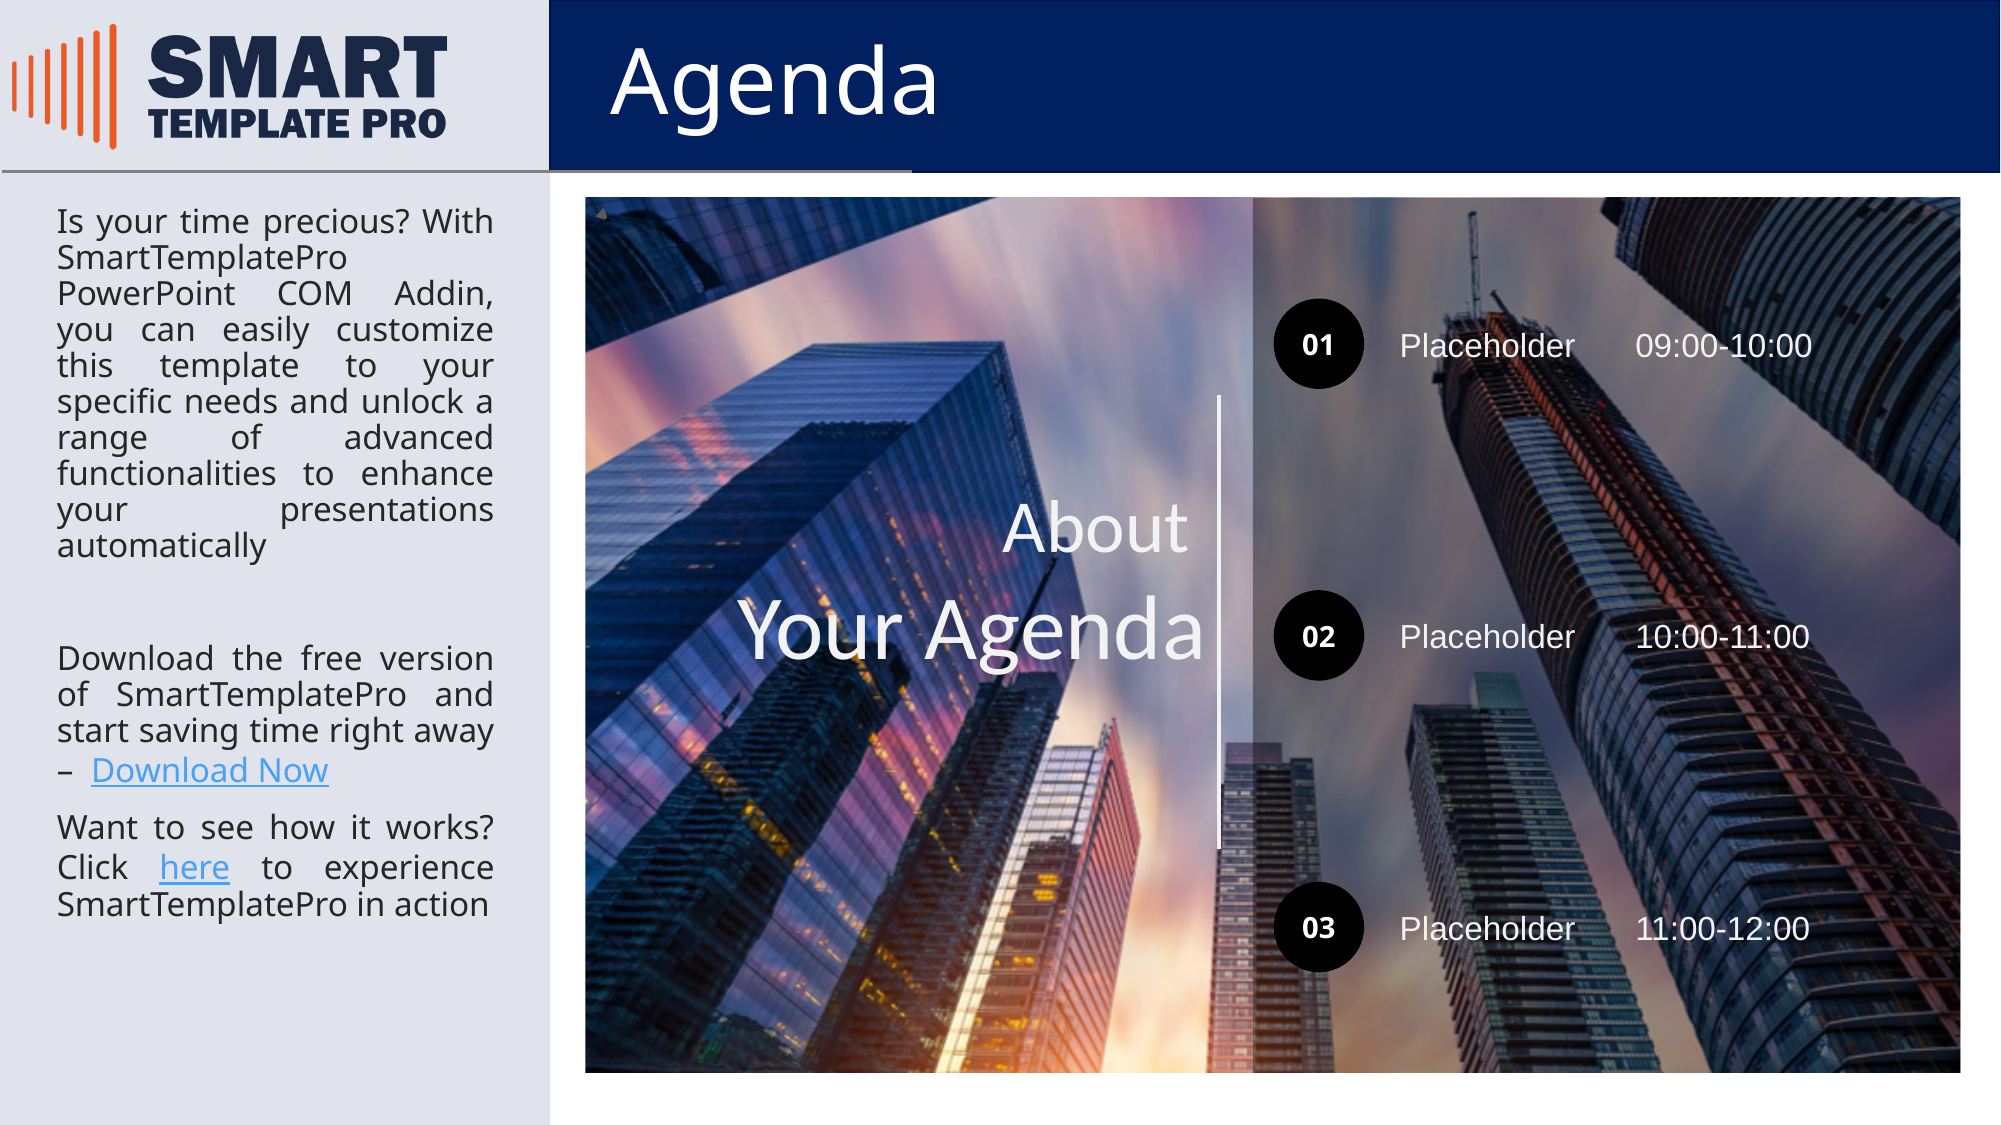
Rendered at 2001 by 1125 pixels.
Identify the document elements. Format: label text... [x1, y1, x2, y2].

text_box Is your time precious? With SmartTemplatePro PowerPoint COM Addin, you can easily customize this template to your specific needs and unlock a range of advanced functionalities to enhance your presentations automatically Download the free version of SmartTemplatePro and start saving time right away – Download Now Want to see how it works? Click here to experience SmartTemplatePro in action [41, 197, 510, 1065]
picture [0, 13, 459, 158]
text_box Agenda [595, 4, 1999, 165]
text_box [574, 187, 1971, 1084]
